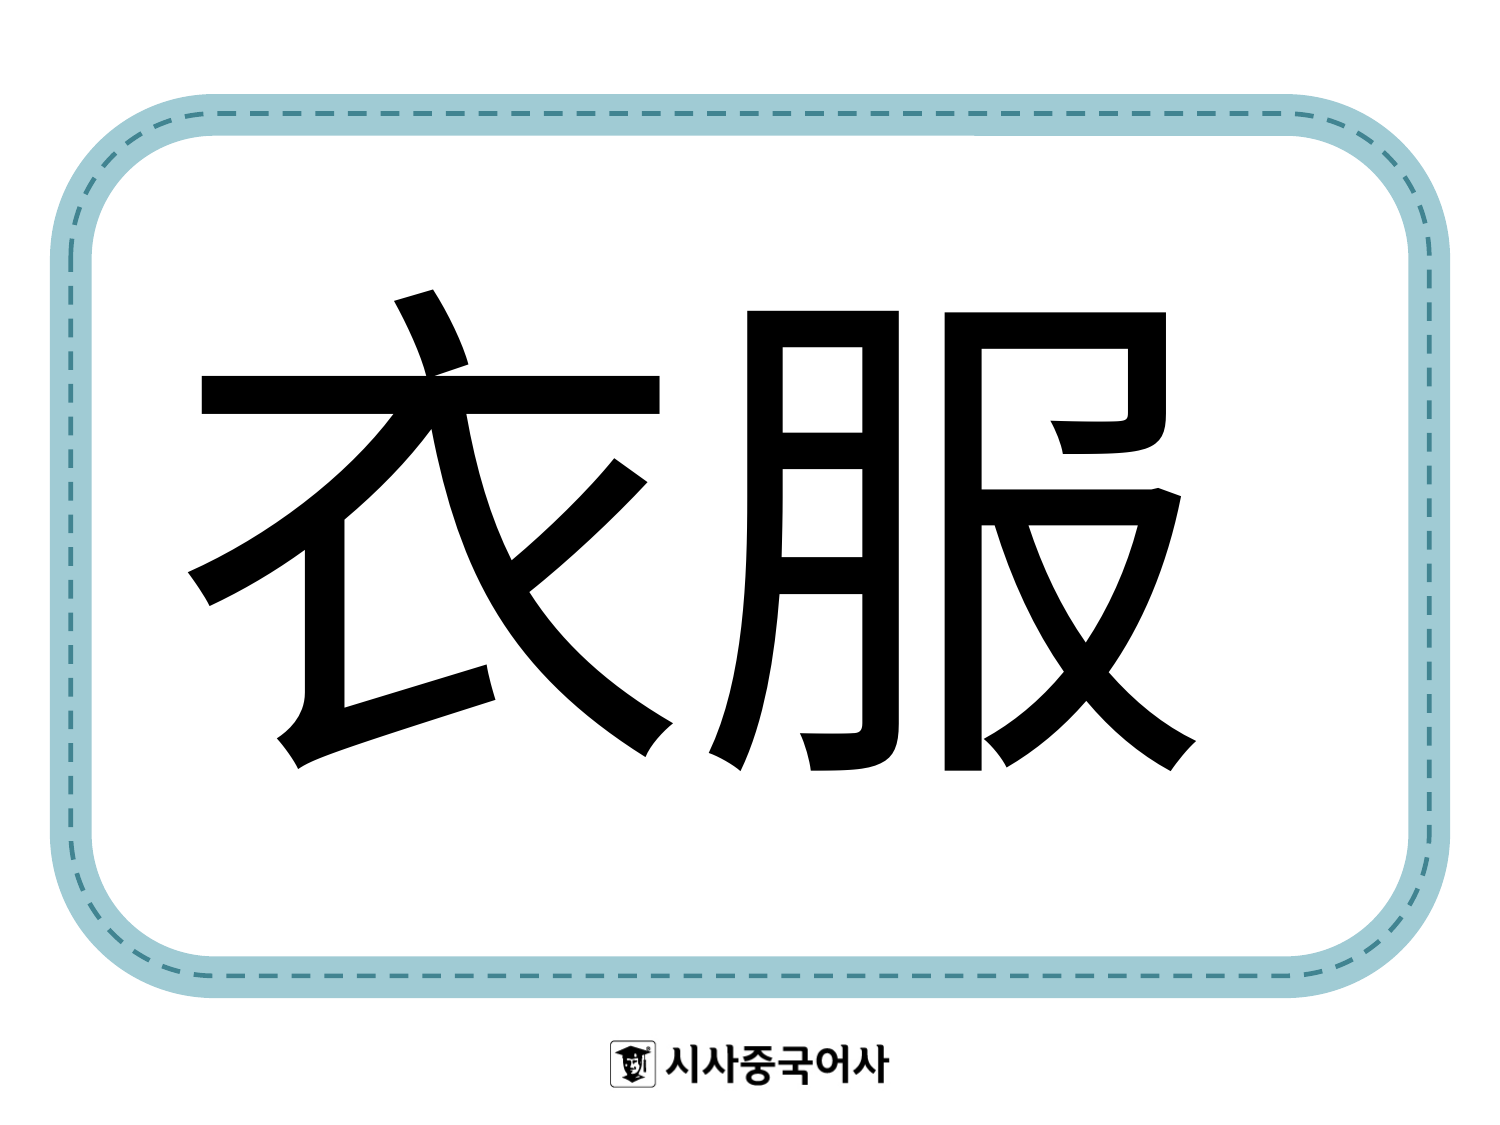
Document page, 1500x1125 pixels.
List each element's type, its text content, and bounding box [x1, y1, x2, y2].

text_box 衣服 [145, 189, 1354, 853]
picture [602, 1034, 898, 1094]
